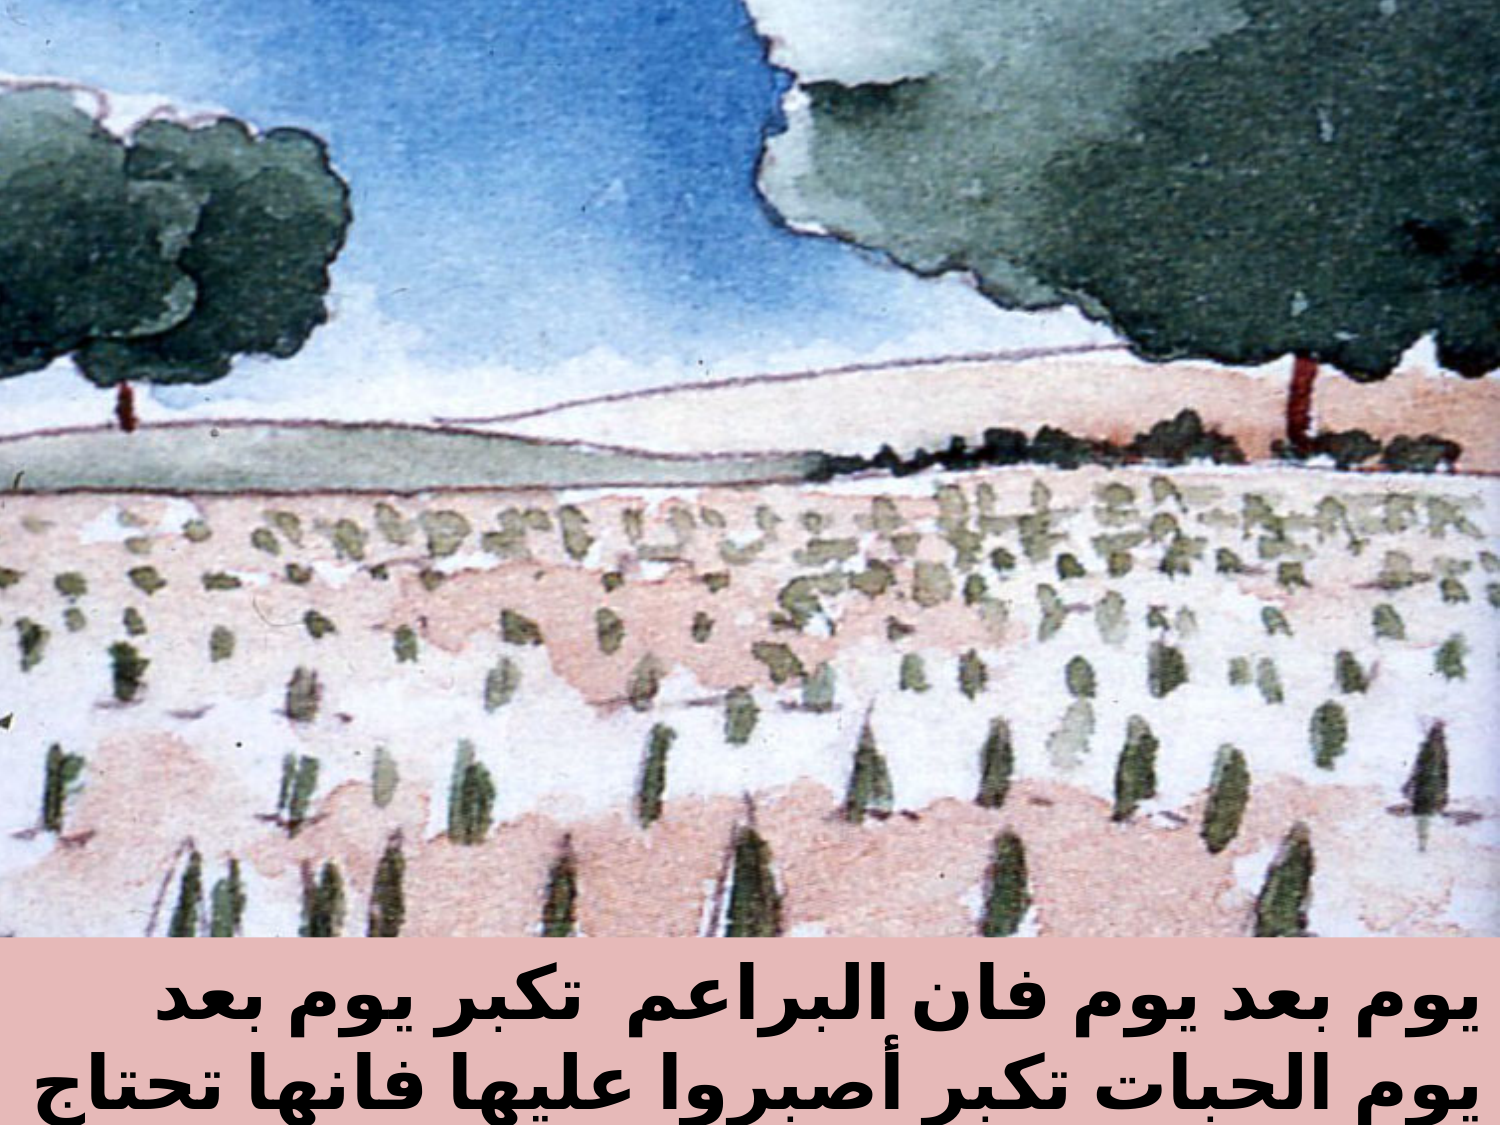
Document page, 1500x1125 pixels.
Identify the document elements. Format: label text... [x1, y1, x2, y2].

picture [0, 0, 1500, 938]
text_box يوم بعد يوم فان البراعم تكبر يوم بعد يوم الحبات تكبر أصبروا عليها فانها تحتاج لوقت لتنمو [0, 945, 1500, 1125]
